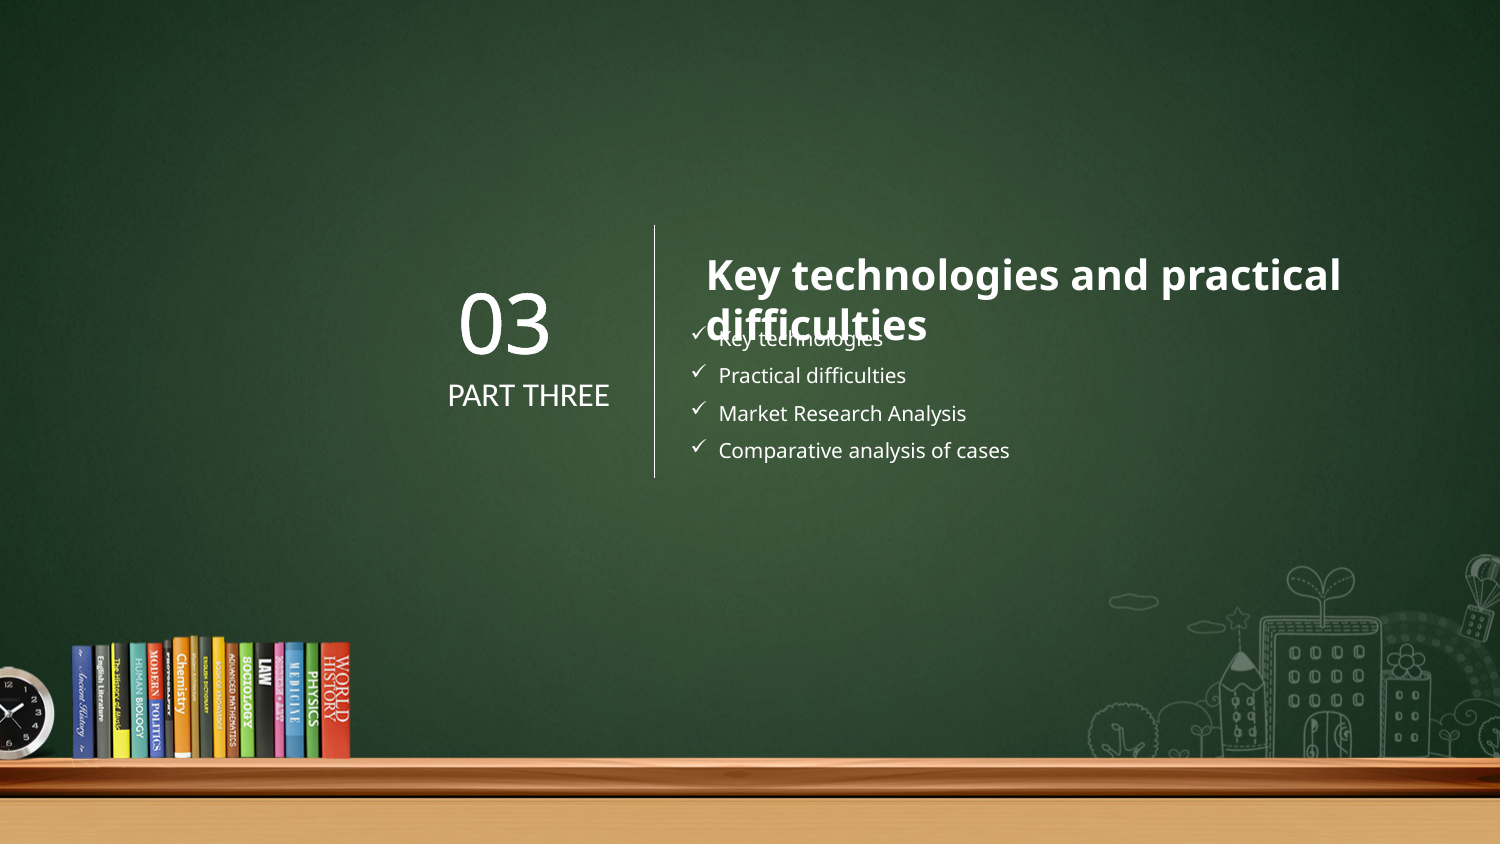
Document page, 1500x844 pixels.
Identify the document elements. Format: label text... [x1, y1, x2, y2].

text_box Key technologies and practical difficulties [690, 241, 1455, 357]
text_box Key technologies Practical difficulties Market Research Analysis Comparative analysis of cases [675, 305, 1025, 471]
text_box 03 [442, 262, 615, 366]
picture [0, 0, 1500, 844]
text_box PART THREE [426, 366, 632, 421]
